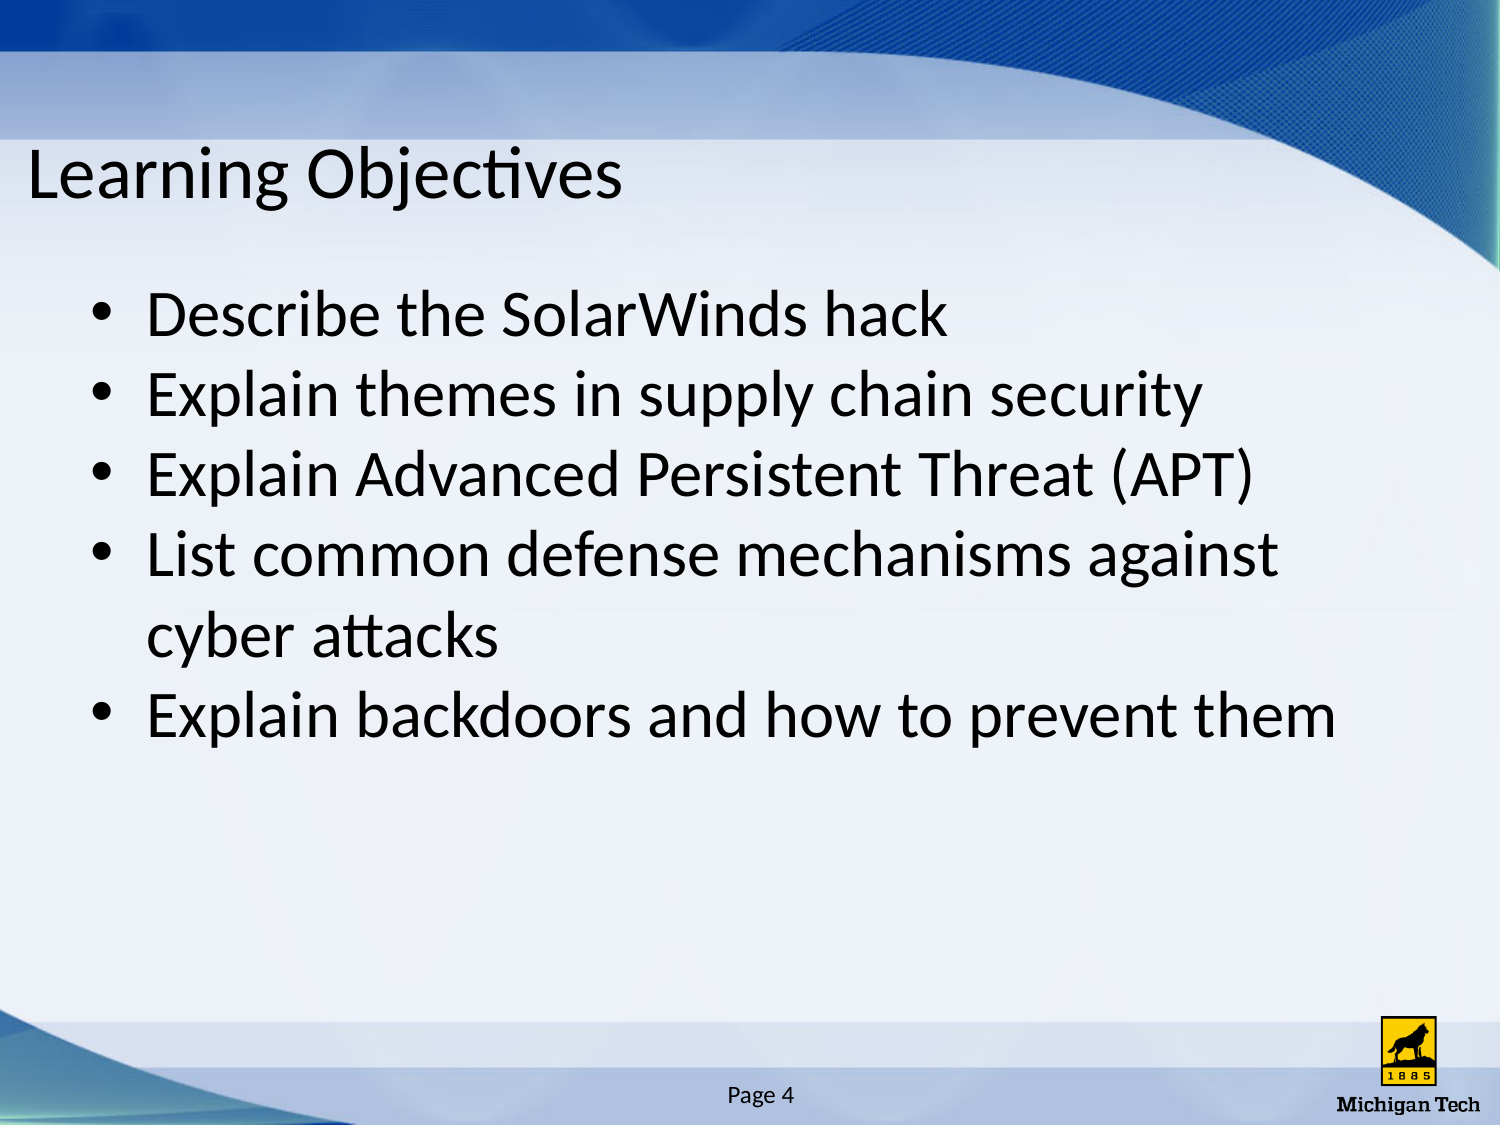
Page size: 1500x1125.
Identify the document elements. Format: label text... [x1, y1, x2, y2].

picture [0, 0, 1500, 1125]
title Learning Objectives [12, 75, 1263, 263]
list Describe the SolarWinds hack Explain themes in supply chain security Explain Advanced Persistent Threat (APT) List common defense mechanisms against cyber attacks Explain backdoors and how to prevent them [75, 262, 1425, 1063]
